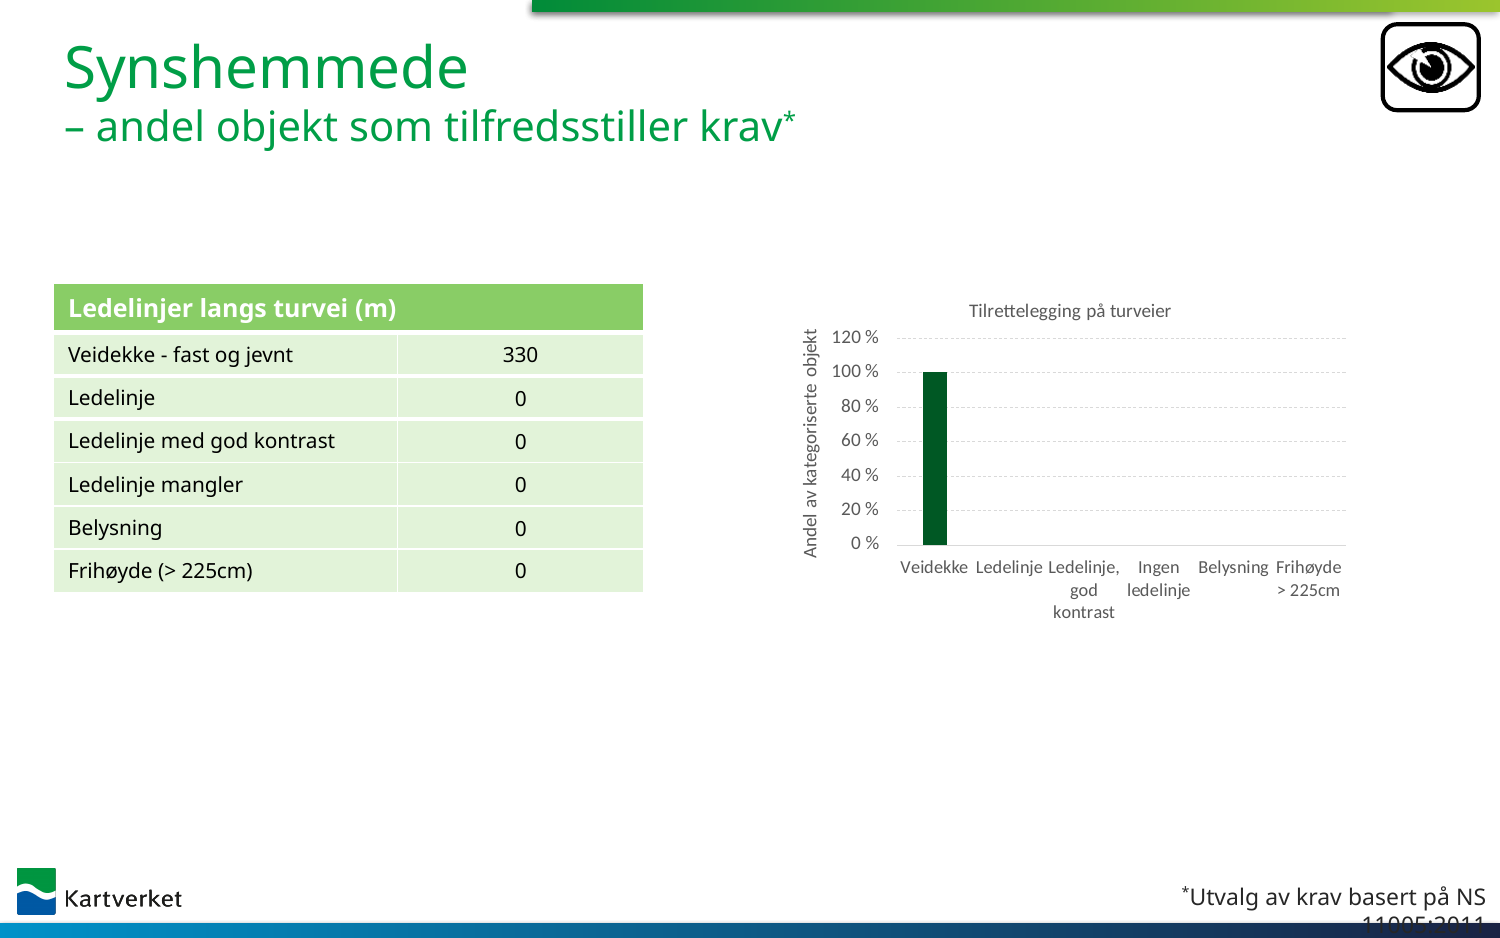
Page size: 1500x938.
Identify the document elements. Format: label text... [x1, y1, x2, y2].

table_cell Belysning [54, 507, 397, 548]
table_cell 0 [398, 378, 643, 417]
table_cell 0 [398, 550, 643, 592]
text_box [1382, 24, 1480, 111]
table_cell Ledelinje med god kontrast [54, 421, 397, 462]
table_cell 0 [398, 463, 643, 505]
text_box Synshemmede – andel objekt som tilfredsstiller krav* [49, 24, 1431, 158]
table_cell Ledelinje mangler [54, 463, 397, 505]
table_cell Frihøyde (> 225cm) [54, 550, 397, 592]
text_box *Utvalg av krav basert på NS 11005:2011 [1068, 873, 1500, 938]
table_cell 0 [398, 507, 643, 548]
table_cell 330 [398, 335, 643, 374]
picture [791, 291, 1349, 630]
table_cell Veidekke - fast og jevnt [54, 335, 397, 374]
table_cell 0 [398, 421, 643, 462]
table_header Ledelinjer langs turvei (m) [54, 284, 643, 330]
table_cell Ledelinje [54, 378, 397, 417]
